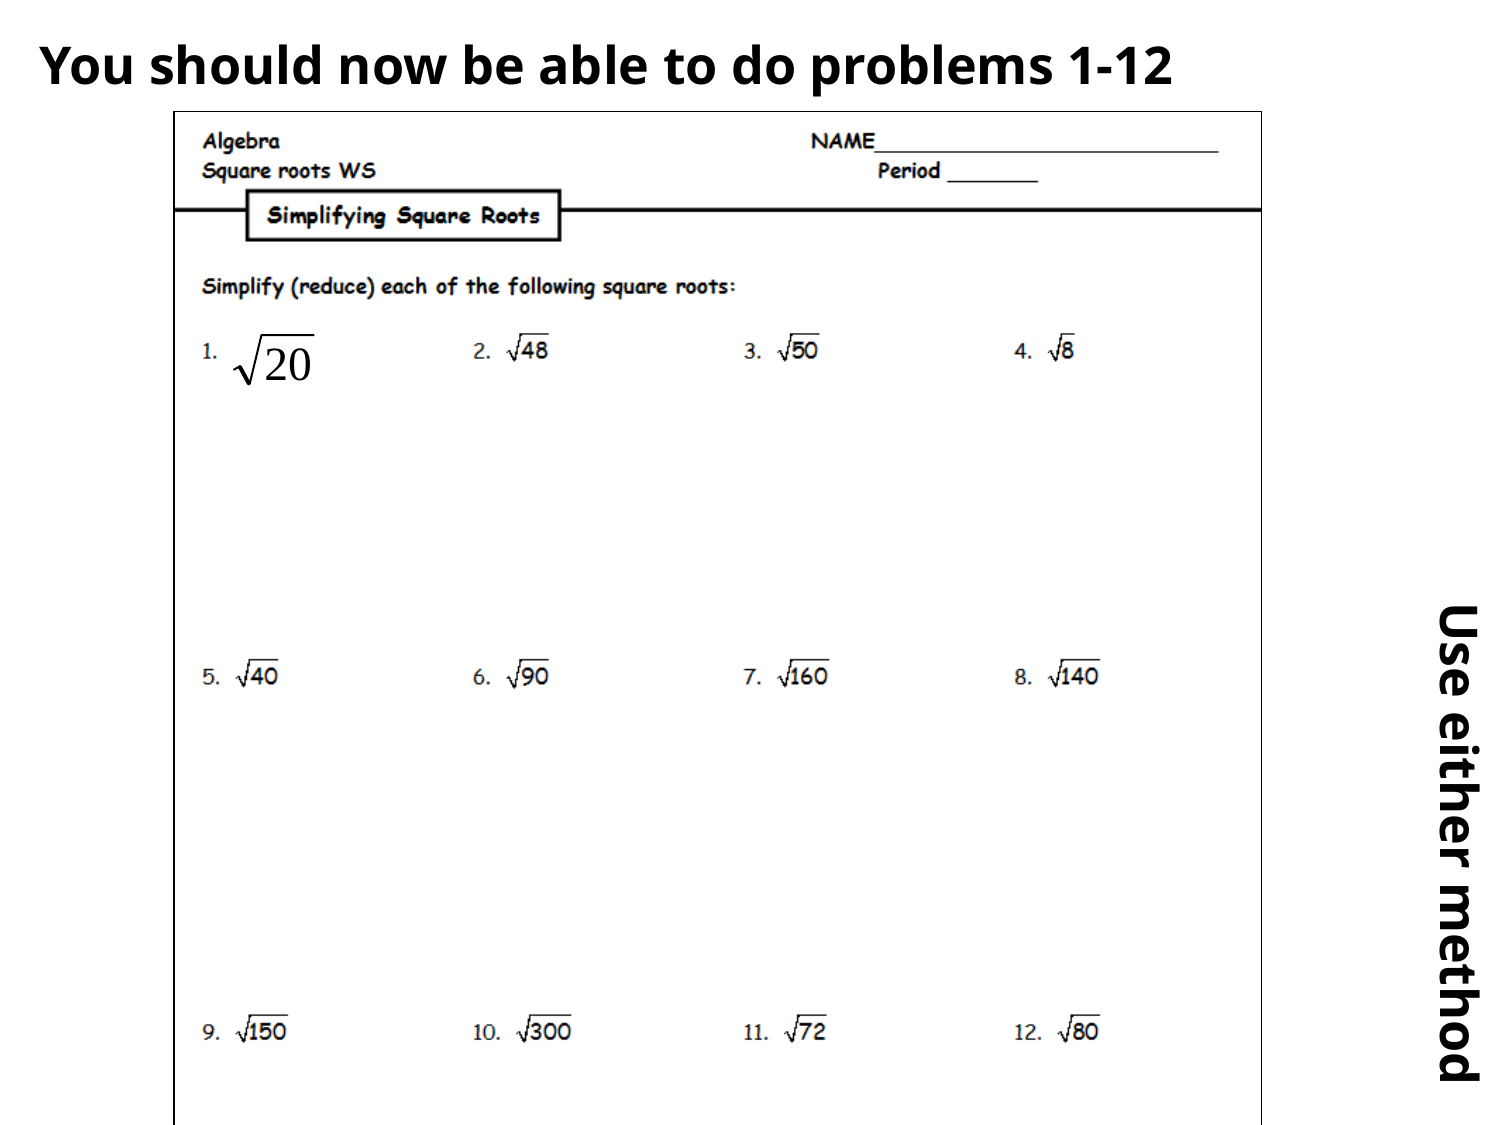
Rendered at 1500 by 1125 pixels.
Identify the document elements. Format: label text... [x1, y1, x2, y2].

text_box Use either method [1422, 587, 1500, 1125]
text_box You should now be able to do problems 1-12 [24, 24, 1463, 103]
picture [174, 112, 1262, 1125]
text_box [224, 324, 325, 397]
